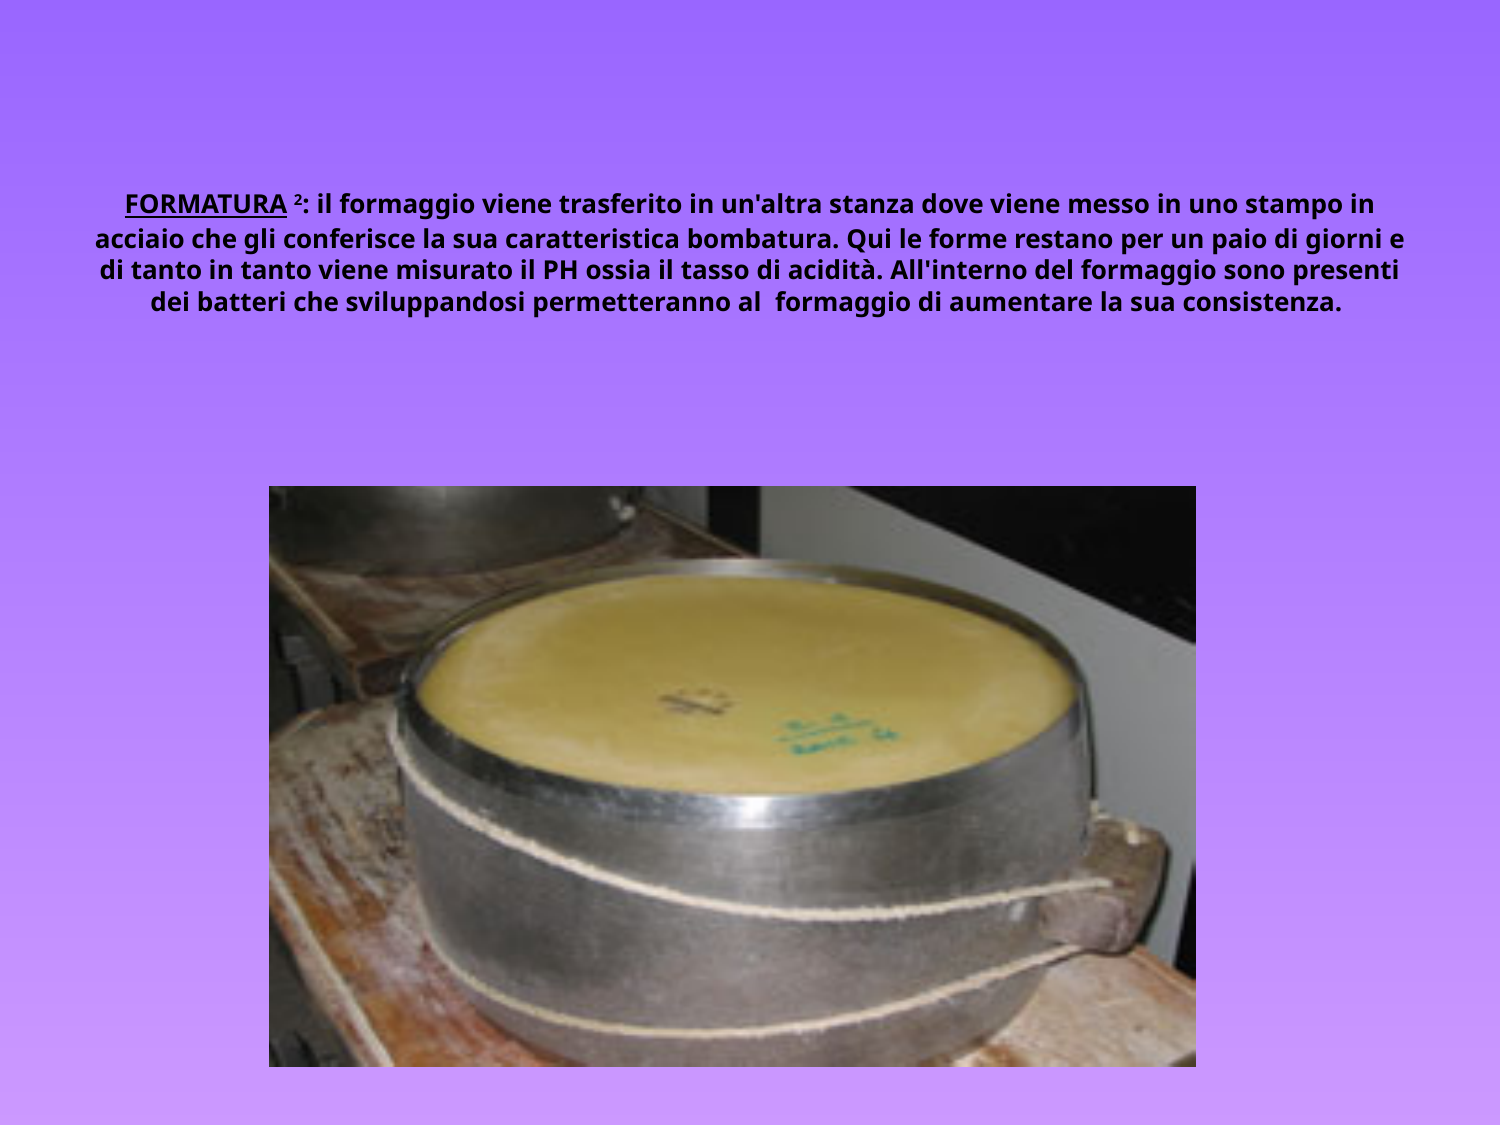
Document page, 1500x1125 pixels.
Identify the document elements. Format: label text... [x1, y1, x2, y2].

title FORMATURA 2: il formaggio viene trasferito in un'altra stanza dove viene messo in uno stampo in acciaio che gli conferisce la sua caratteristica bombatura. Qui le forme restano per un paio di giorni e di tanto in tanto viene misurato il PH ossia il tasso di acidità. All'interno del formaggio sono presenti dei batteri che sviluppandosi permetteranno al formaggio di aumentare la sua consistenza. [74, 175, 1426, 329]
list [269, 486, 1196, 1067]
